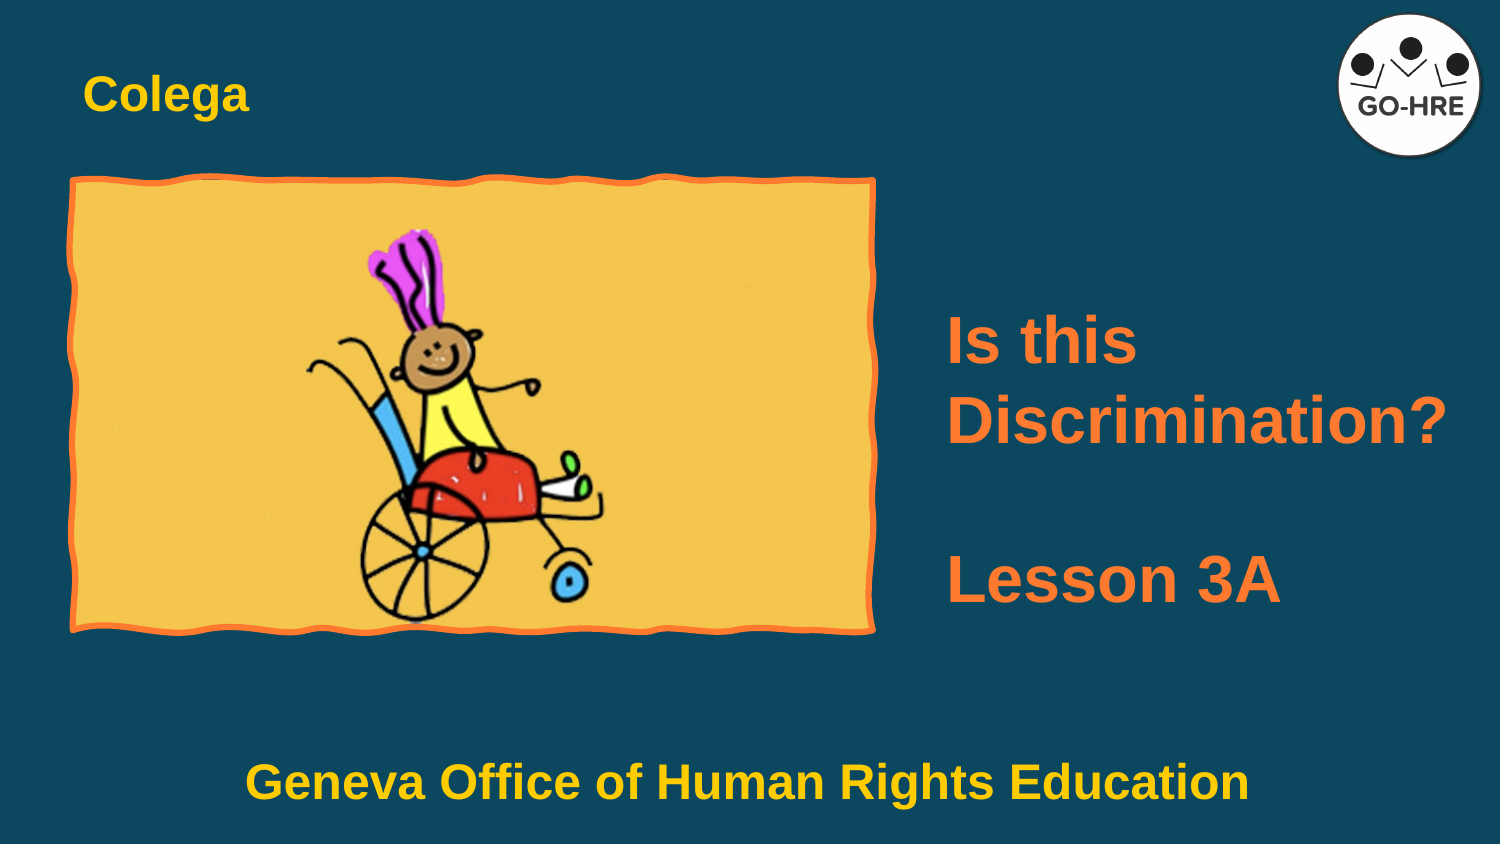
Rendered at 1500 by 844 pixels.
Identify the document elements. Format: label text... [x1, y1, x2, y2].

title Geneva Office of Human Rights Education [10, 723, 1486, 825]
picture [72, 179, 873, 631]
title Colega [56, 35, 276, 137]
picture [1335, 11, 1486, 162]
title Is this Discrimination? Lesson 3A [931, 216, 1479, 632]
